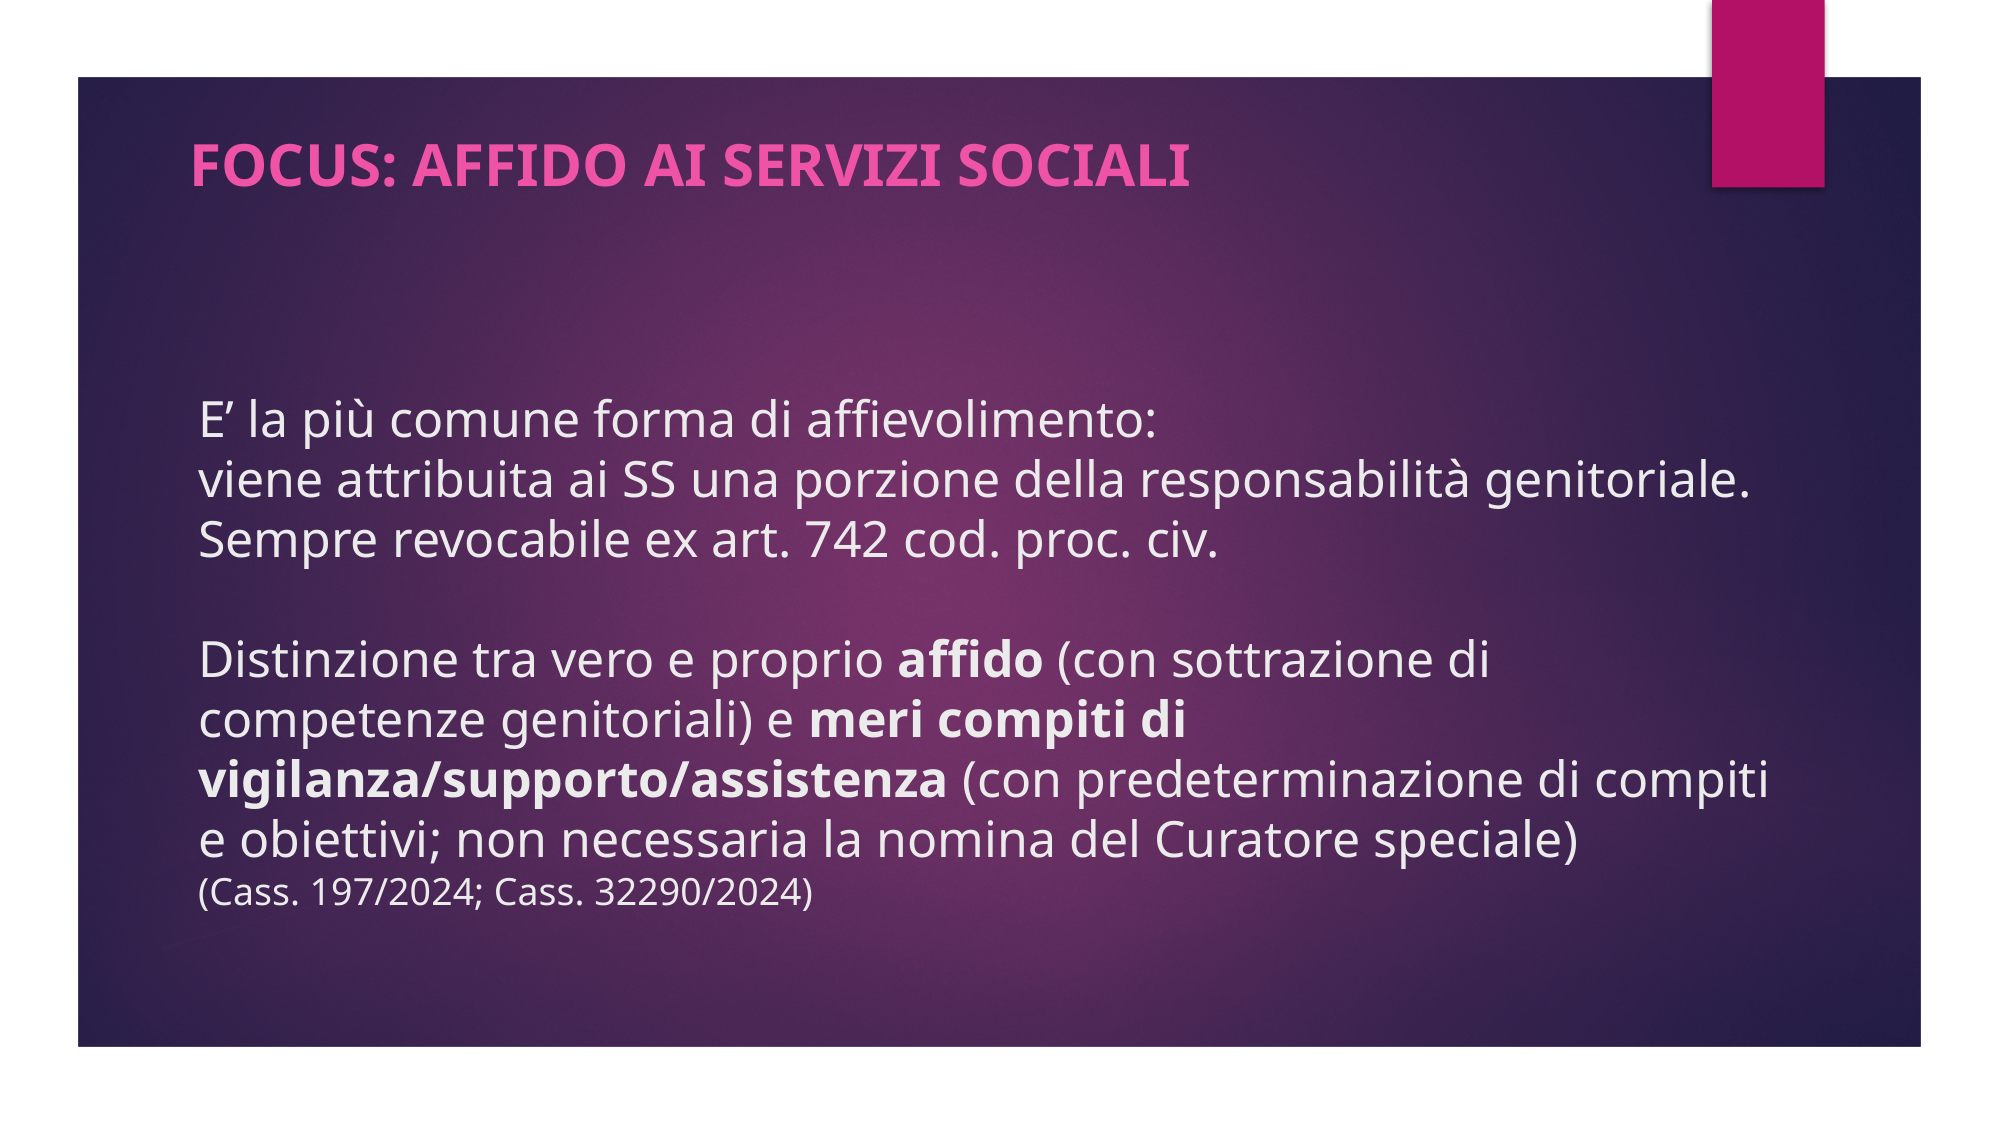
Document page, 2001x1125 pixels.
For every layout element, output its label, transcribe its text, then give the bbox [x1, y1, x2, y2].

subtitle FOCUS: AFFIDO AI SERVIZI SOCIALI [174, 120, 1630, 294]
title E’ la più comune forma di affievolimento: viene attribuita ai SS una porzione della responsabilità genitoriale. Sempre revocabile ex art. 742 cod. proc. civ. Distinzione tra vero e proprio affido (con sottrazione di competenze genitoriali) e meri compiti di vigilanza/supporto/assistenza (con predeterminazione di compiti e obiettivi; non necessaria la nomina del Curatore speciale) (Cass. 197/2024; Cass. 32290/2024) [183, 293, 1794, 981]
